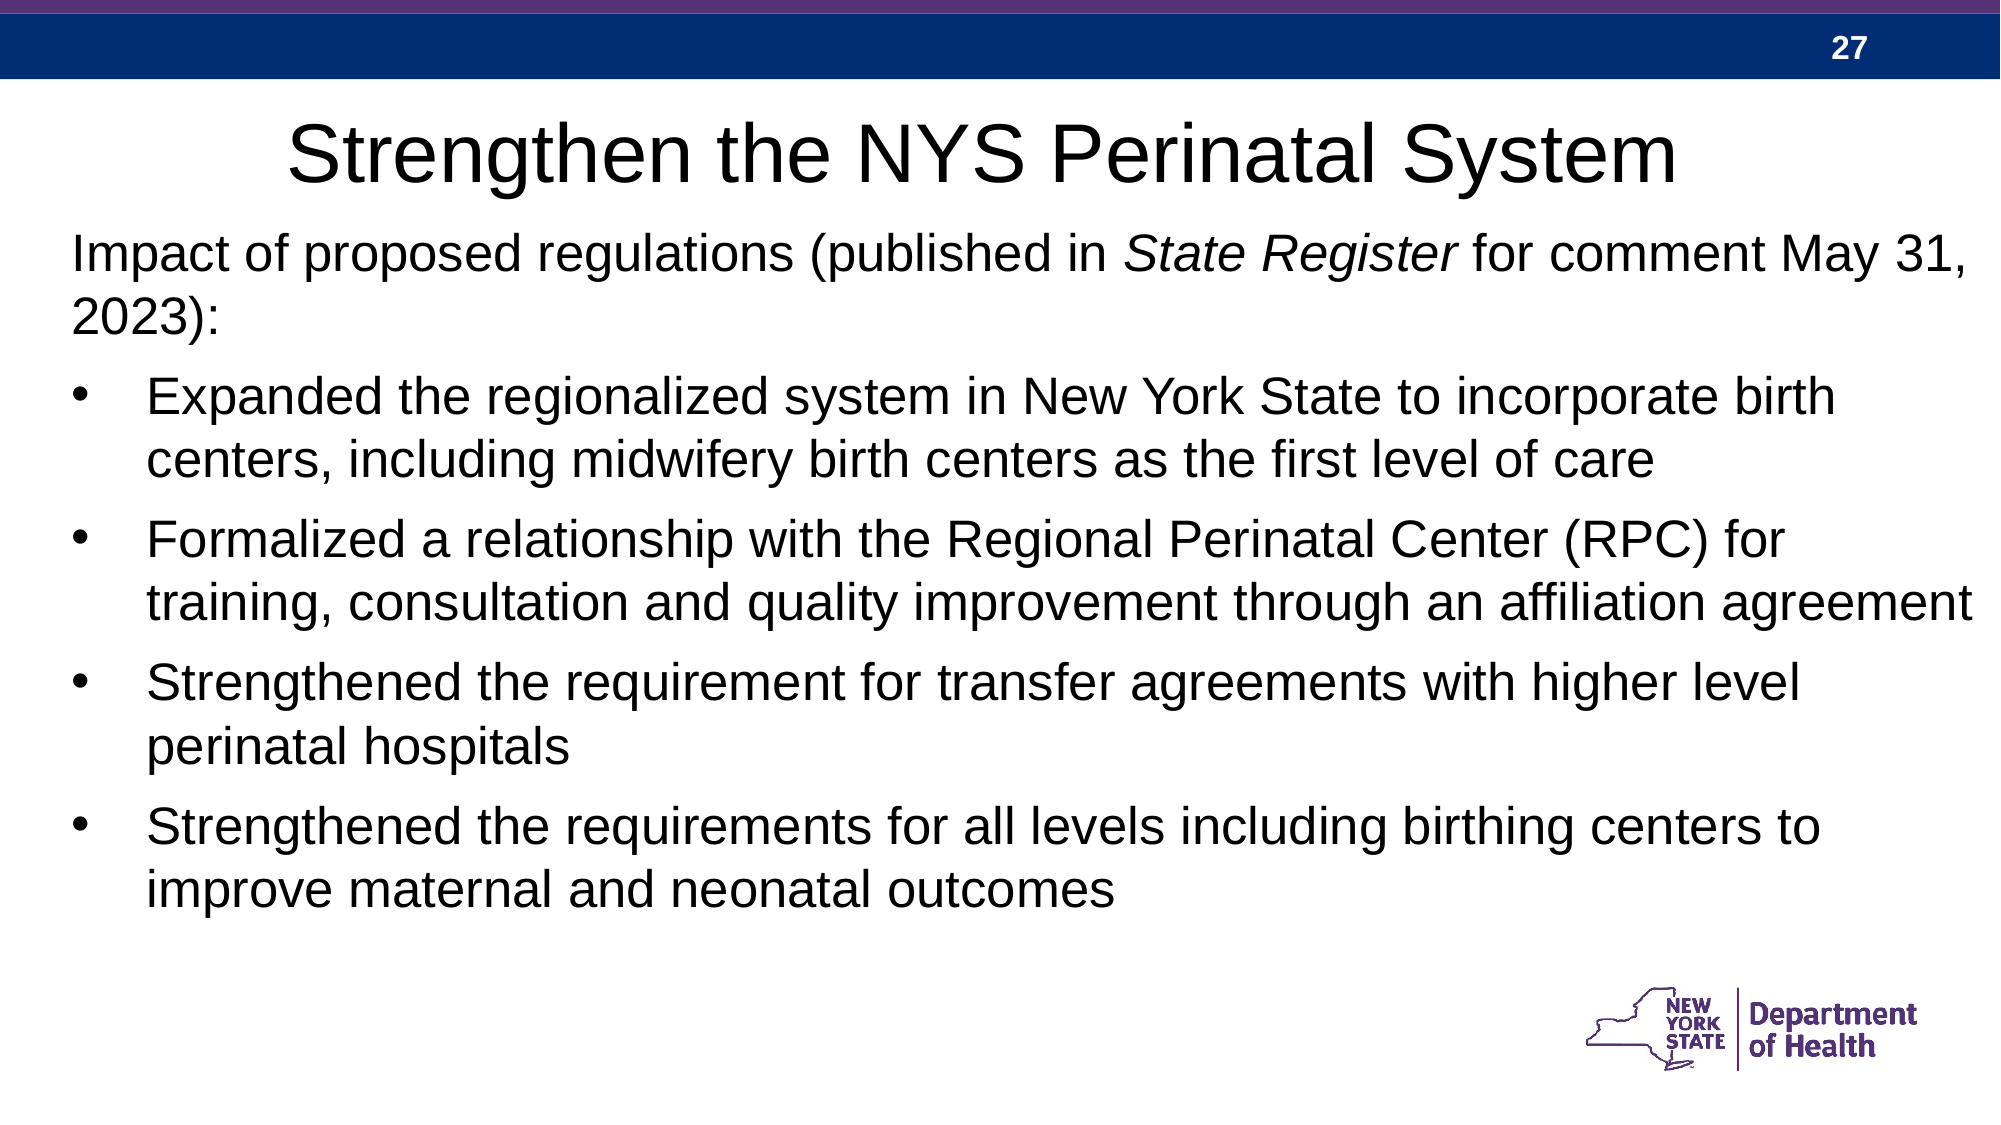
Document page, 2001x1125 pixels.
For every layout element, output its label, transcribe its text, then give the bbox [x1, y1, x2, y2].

text_box Impact of proposed regulations (published in State Register for comment May 31, 2023): Expanded the regionalized system in New York State to incorporate birth centers, including midwifery birth centers as the first level of care Formalized a relationship with the Regional Perinatal Center (RPC) for training, consultation and quality improvement through an affiliation agreement Strengthened the requirement for transfer agreements with higher level perinatal hospitals Strengthened the requirements for all levels including birthing centers to improve maternal and neonatal outcomes [51, 208, 2000, 1008]
picture [1586, 1008, 1917, 1071]
text_box Strengthen the NYS Perinatal System [33, 92, 1934, 207]
